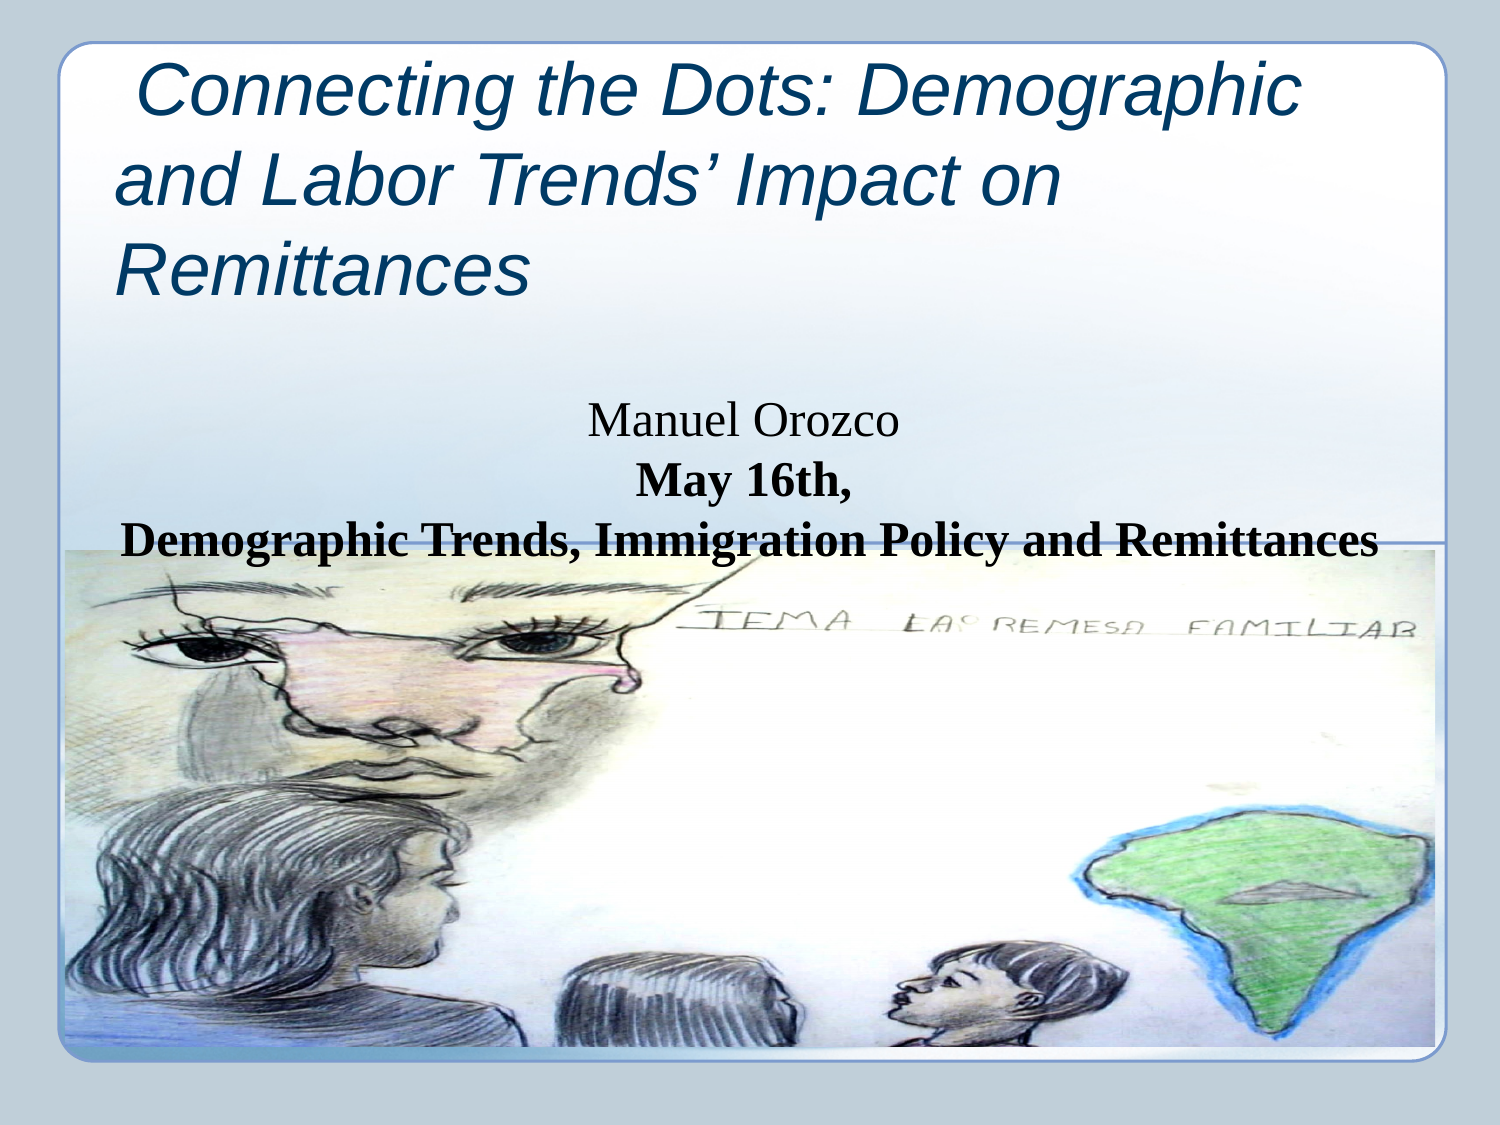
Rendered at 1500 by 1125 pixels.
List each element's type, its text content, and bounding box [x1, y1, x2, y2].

text_box Manuel Orozco May 16th, Demographic Trends, Immigration Policy and Remittances [105, 379, 1395, 549]
picture [61, 45, 1444, 1059]
title Connecting the Dots: Demographic and Labor Trends’ Impact on Remittances [99, 54, 1376, 297]
